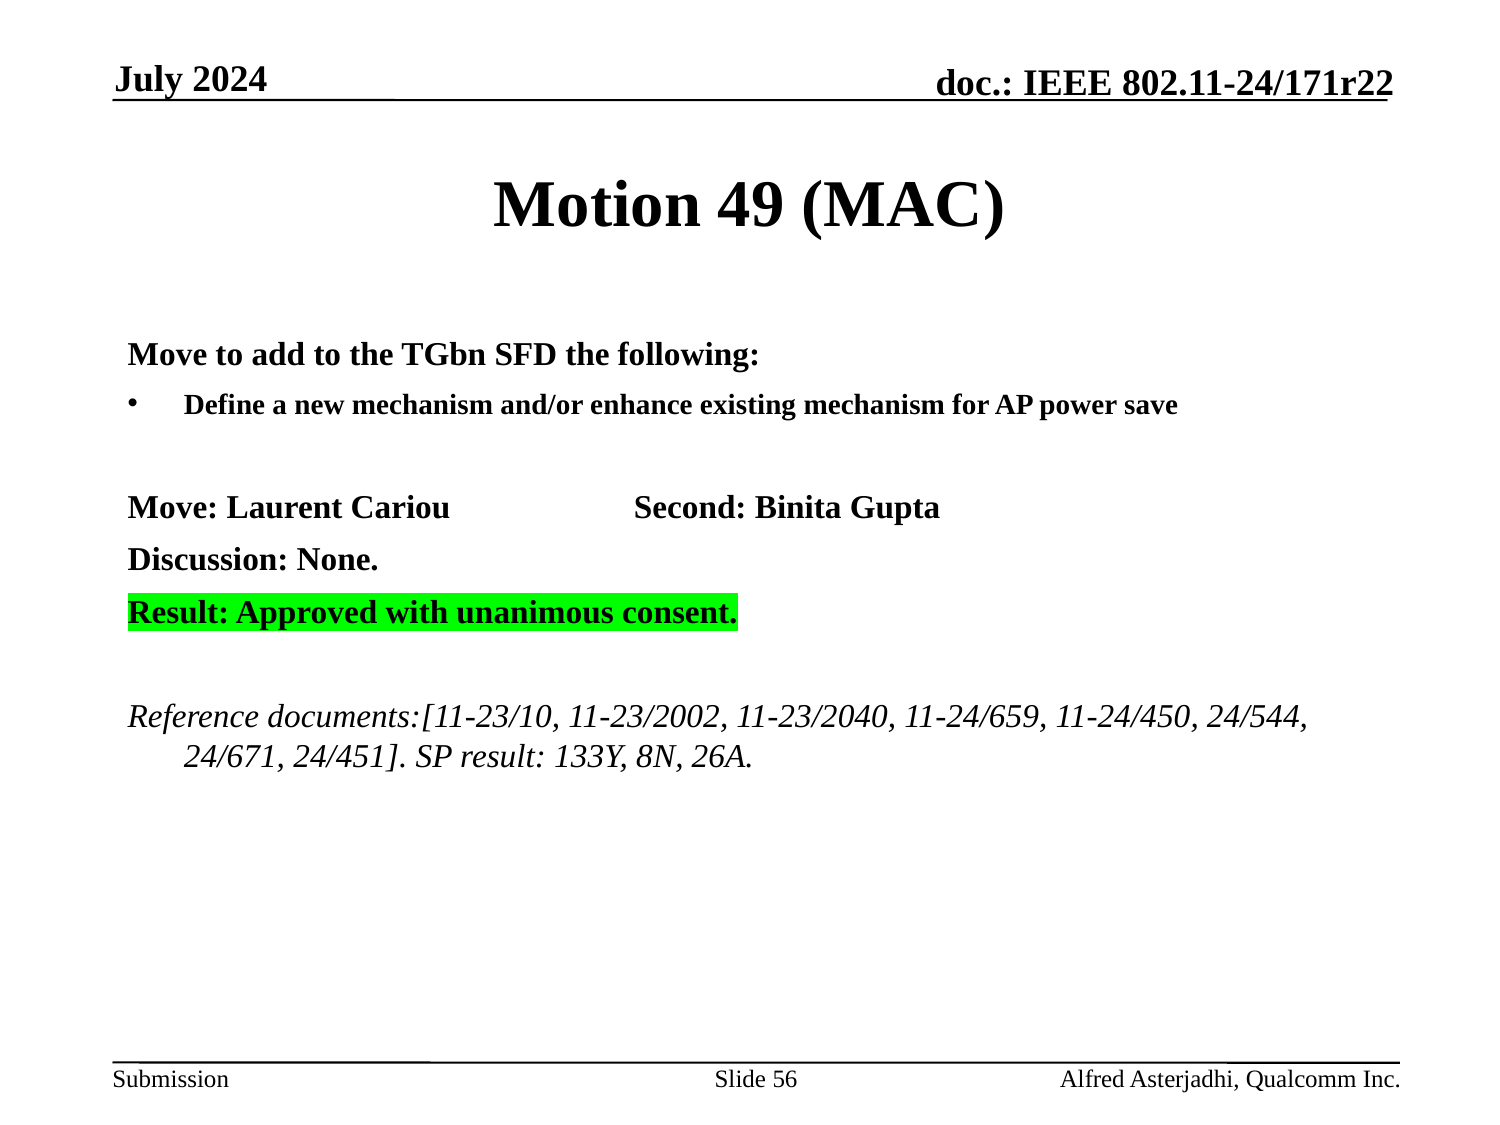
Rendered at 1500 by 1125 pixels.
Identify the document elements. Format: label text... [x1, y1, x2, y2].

title Motion 49 (MAC) [112, 112, 1388, 288]
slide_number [114, 54, 423, 100]
footer Alfred Asterjadhi, Qualcomm Inc. [878, 1061, 1402, 1093]
list Move to add to the TGbn SFD the following: Define a new mechanism and/or enhance existing mechanism for AP power save Move: Laurent Cariou Second: Binita Gupta Discussion: None. Result: Approved with unanimous consent. Reference documents:[11-23/10, 11-23/2002, 11-23/2040, 11-24/659, 11-24/450, 24/544, 24/671, 24/451]. SP result: 133Y, 8N, 26A. [112, 324, 1388, 1000]
slide_number Slide 56 [712, 1061, 800, 1123]
